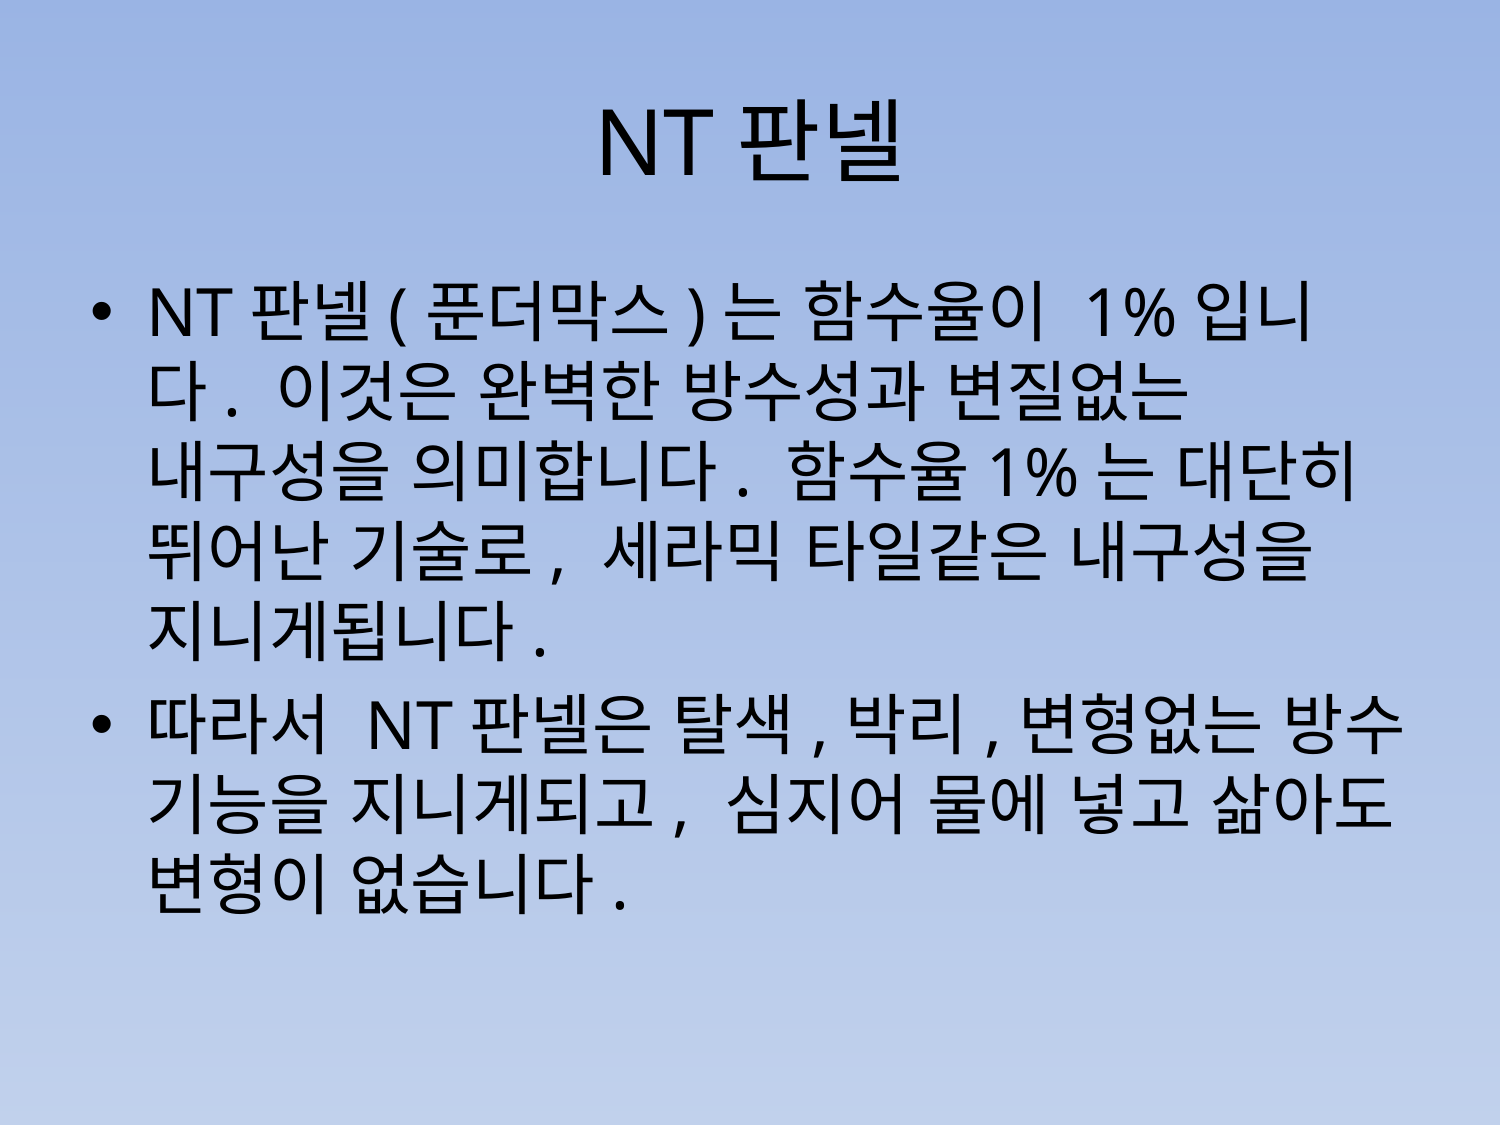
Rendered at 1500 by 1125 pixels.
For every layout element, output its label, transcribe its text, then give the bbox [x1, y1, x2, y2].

list NT판넬(푼더막스)는 함수율이 1%입니다. 이것은 완벽한 방수성과 변질없는 내구성을 의미합니다. 함수율1%는 대단히 뛰어난 기술로, 세라믹 타일같은 내구성을 지니게됩니다. 따라서 NT판넬은 탈색,박리,변형없는 방수 기능을 지니게되고, 심지어 물에 넣고 삶아도 변형이 없습니다. [75, 262, 1425, 1005]
title NT판넬 [75, 45, 1425, 233]
